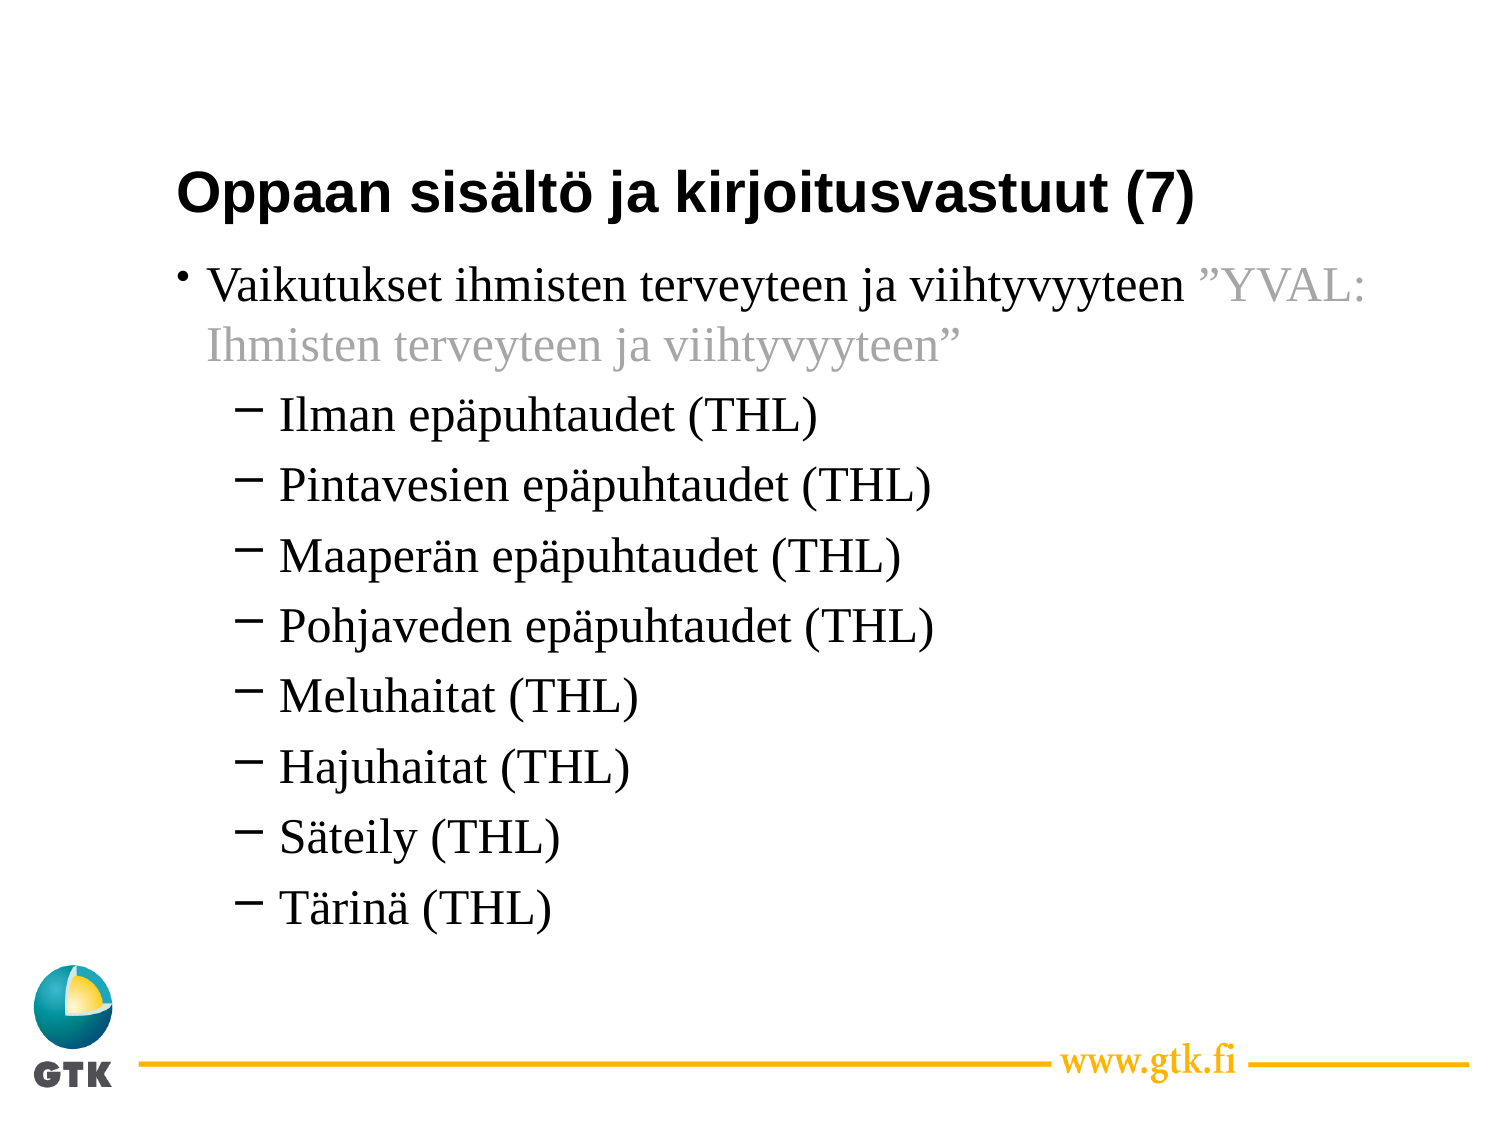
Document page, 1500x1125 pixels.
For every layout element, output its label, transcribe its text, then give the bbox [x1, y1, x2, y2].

picture [131, 1032, 1478, 1092]
list Vaikutukset ihmisten terveyteen ja viihtyvyyteen ”YVAL: Ihmisten terveyteen ja viihtyvyyteen” Ilman epäpuhtaudet (THL) Pintavesien epäpuhtaudet (THL) Maaperän epäpuhtaudet (THL) Pohjaveden epäpuhtaudet (THL) Meluhaitat (THL) Hajuhaitat (THL) Säteily (THL) Tärinä (THL) [161, 243, 1448, 1000]
title Oppaan sisältö ja kirjoitusvastuut (7) [161, 31, 1448, 232]
picture [28, 952, 118, 1094]
